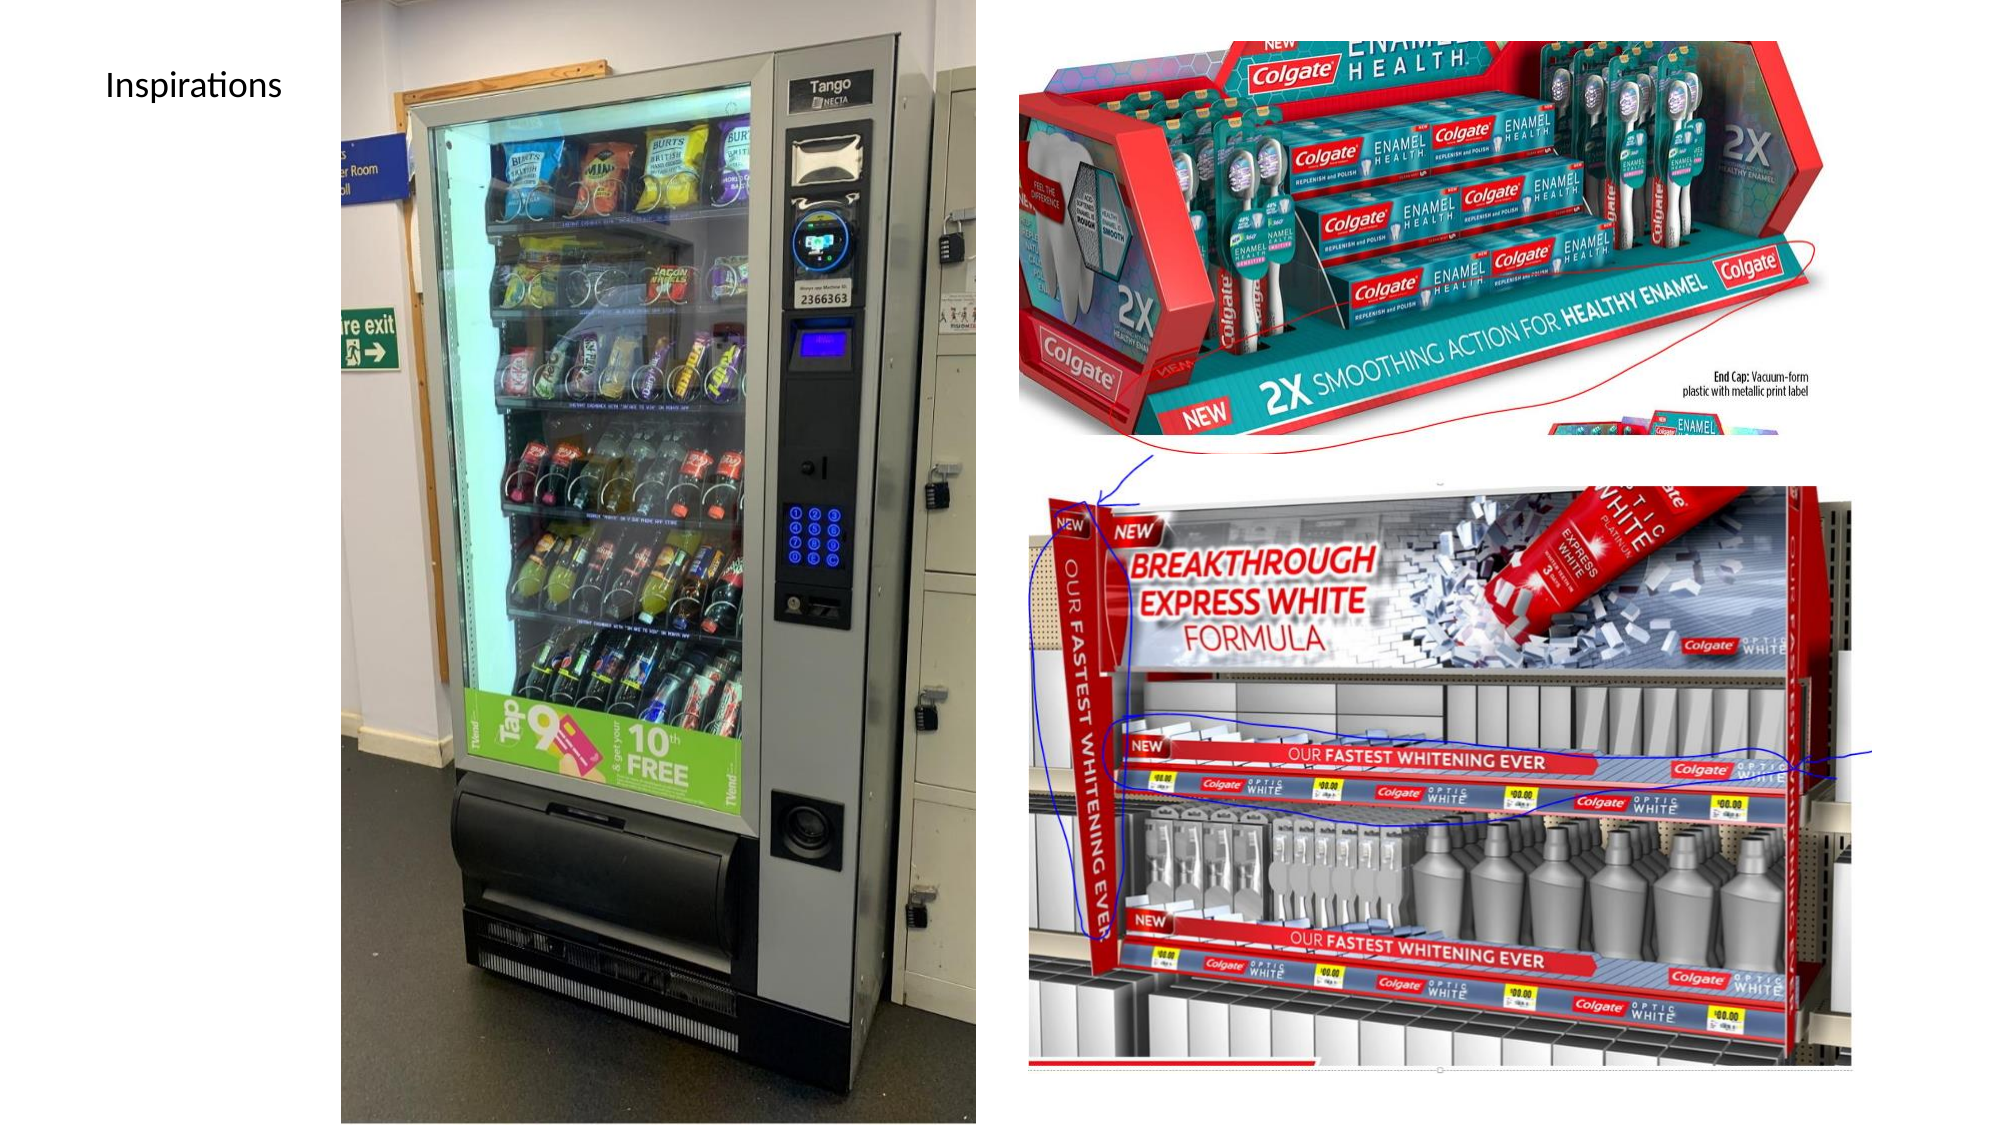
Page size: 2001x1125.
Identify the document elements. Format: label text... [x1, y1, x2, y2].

picture [1019, 41, 1872, 1074]
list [341, 0, 976, 1125]
text_box Inspirations [90, 52, 298, 113]
